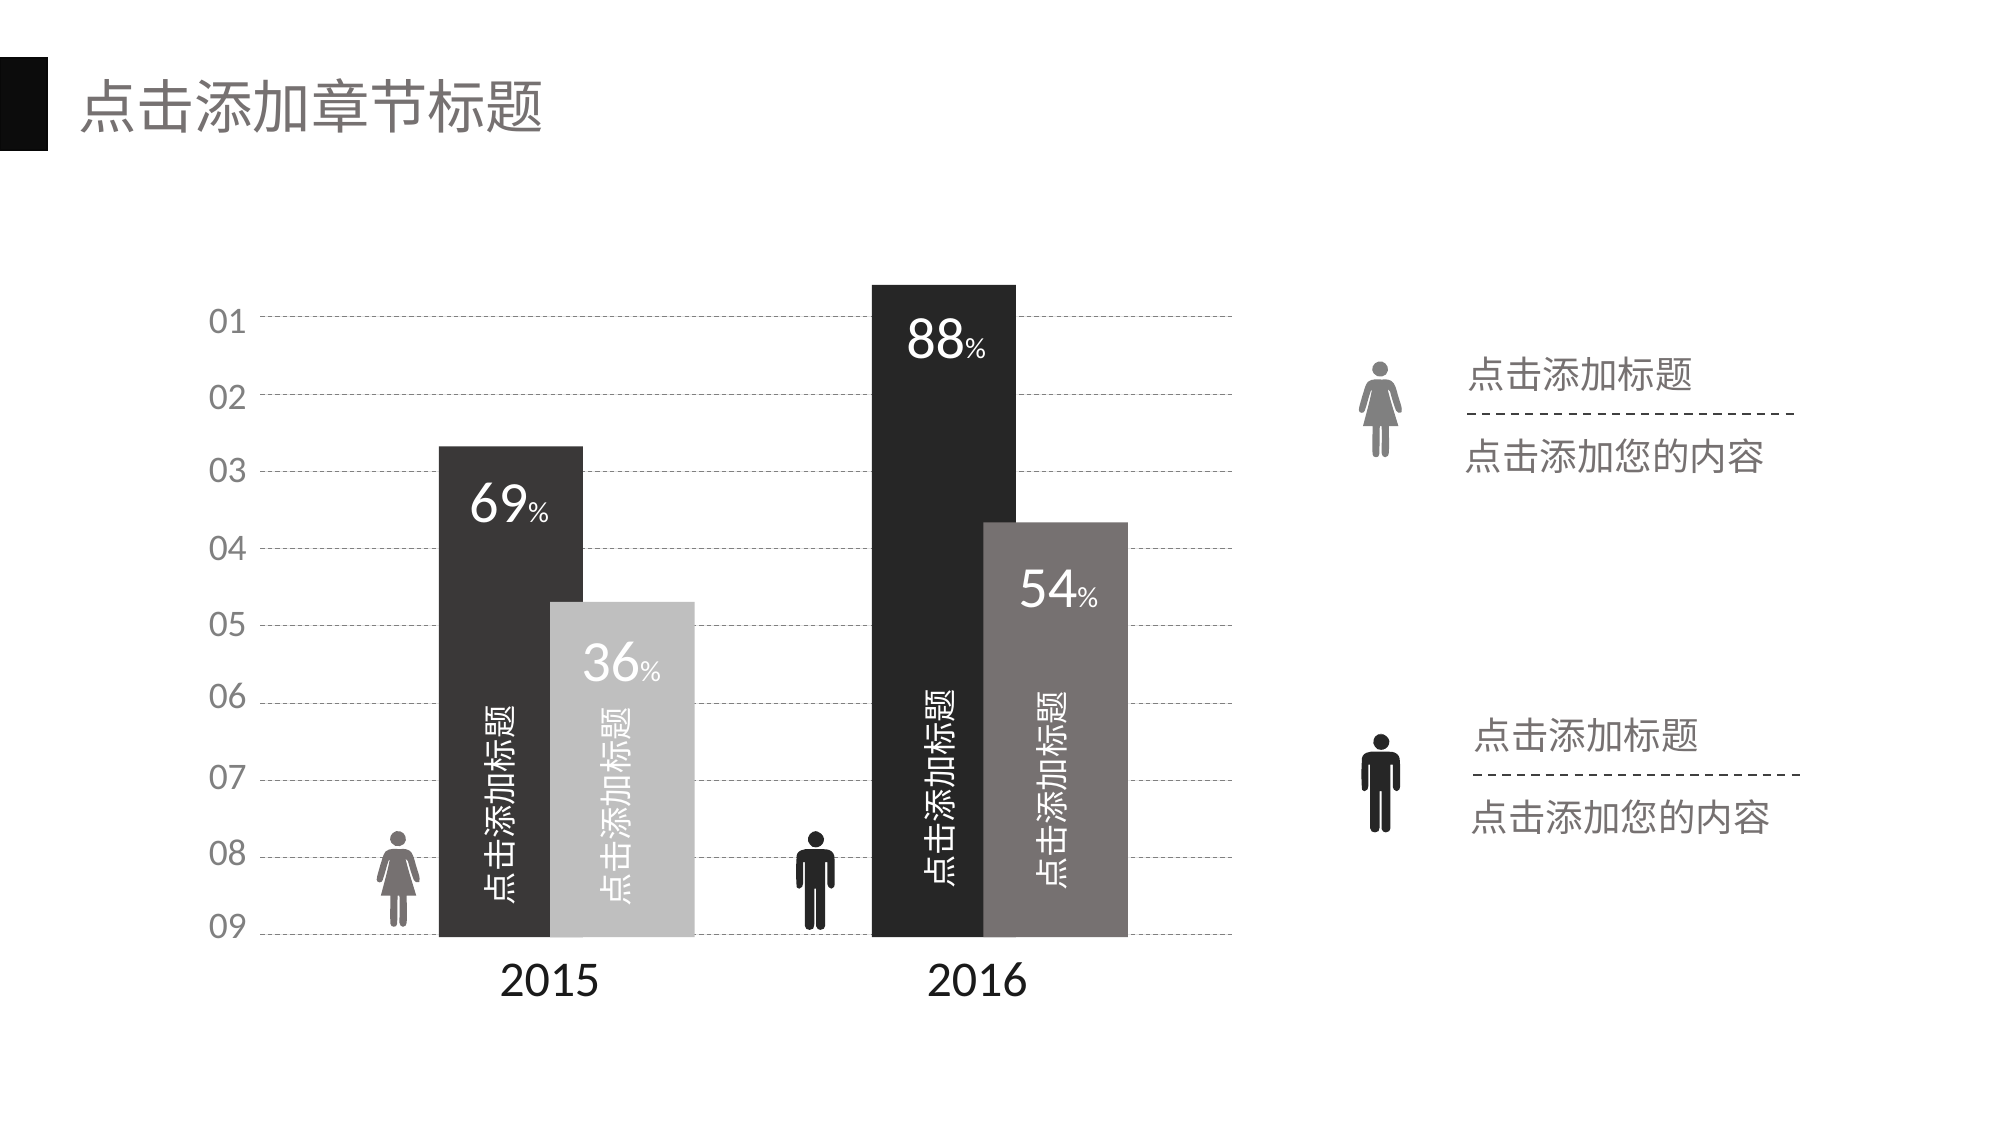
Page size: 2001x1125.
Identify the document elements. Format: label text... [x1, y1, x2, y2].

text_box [795, 831, 835, 930]
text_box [1435, 704, 1806, 848]
text_box 点击添加章节标题 [63, 63, 560, 148]
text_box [1429, 343, 1800, 487]
text_box [0, 57, 48, 151]
text_box 2016 [911, 938, 1043, 1014]
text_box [1361, 733, 1400, 833]
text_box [550, 601, 695, 938]
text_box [871, 284, 1016, 938]
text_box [983, 522, 1128, 938]
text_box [263, 316, 871, 935]
text_box 2015 [484, 938, 616, 1014]
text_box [376, 829, 421, 929]
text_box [438, 446, 583, 938]
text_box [1016, 316, 1232, 935]
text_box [1358, 360, 1403, 459]
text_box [193, 289, 263, 954]
